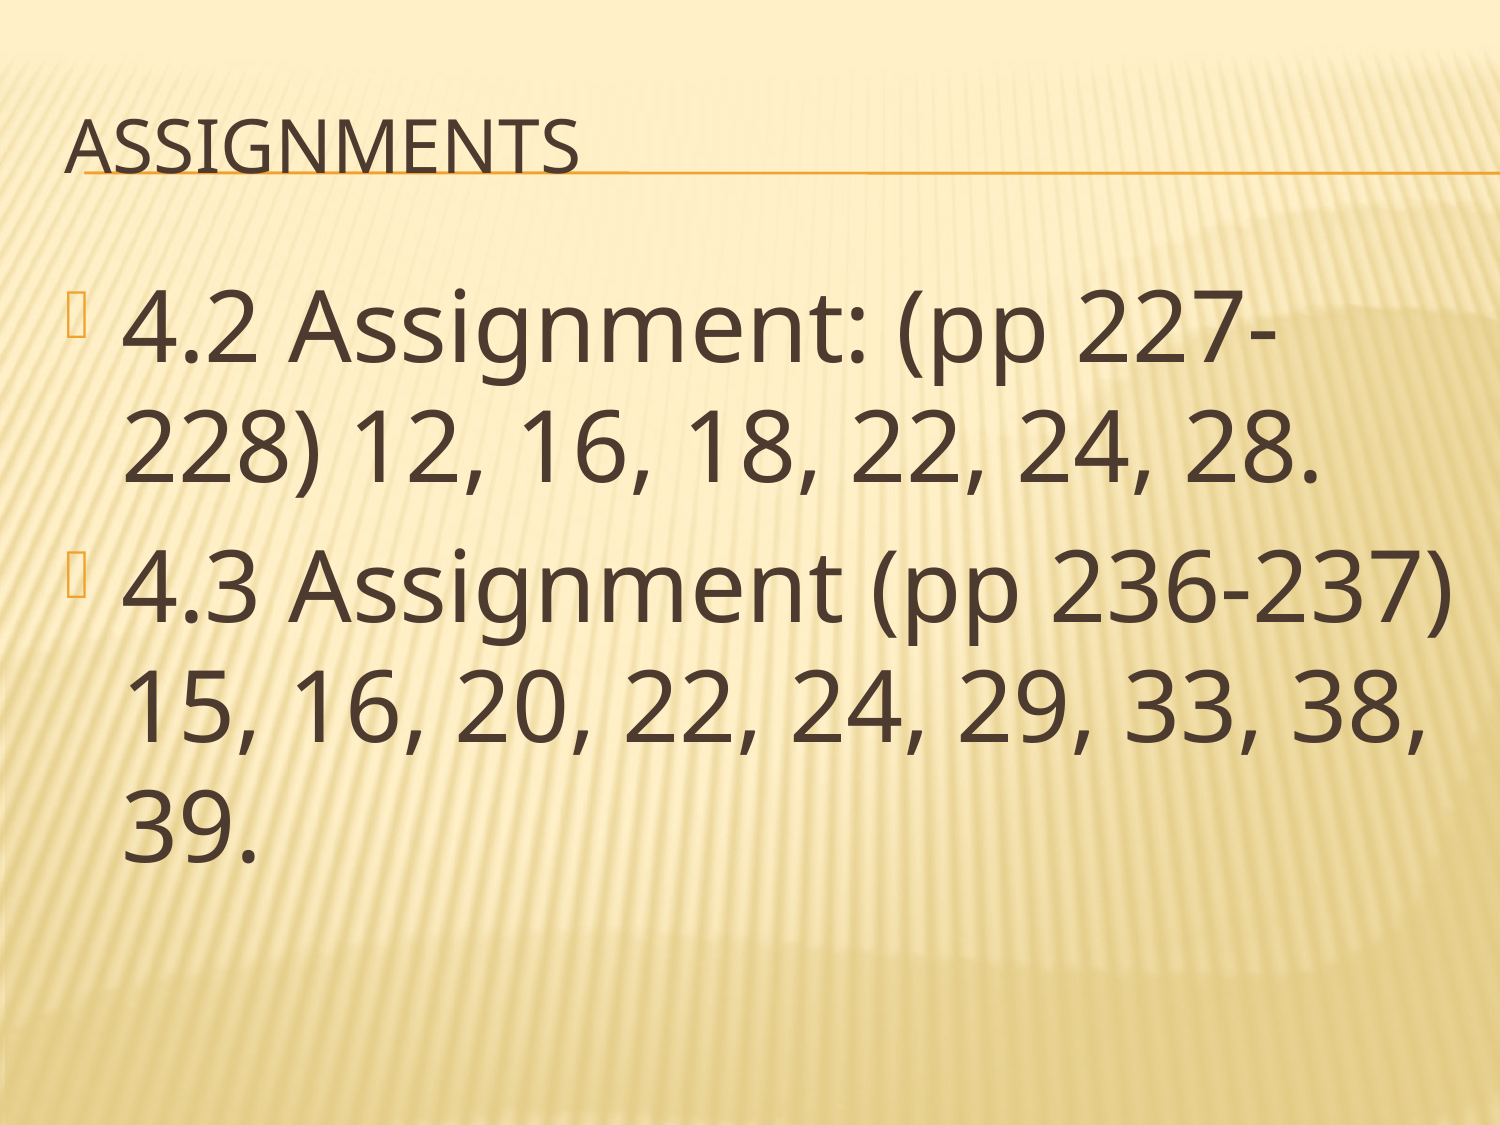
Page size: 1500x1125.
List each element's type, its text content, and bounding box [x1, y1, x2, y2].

title assignmentS [50, 75, 1475, 213]
list 4.2 Assignment: (pp 227-228) 12, 16, 18, 22, 24, 28. 4.3 Assignment (pp 236-237) 15, 16, 20, 22, 24, 29, 33, 38, 39. [50, 254, 1475, 998]
